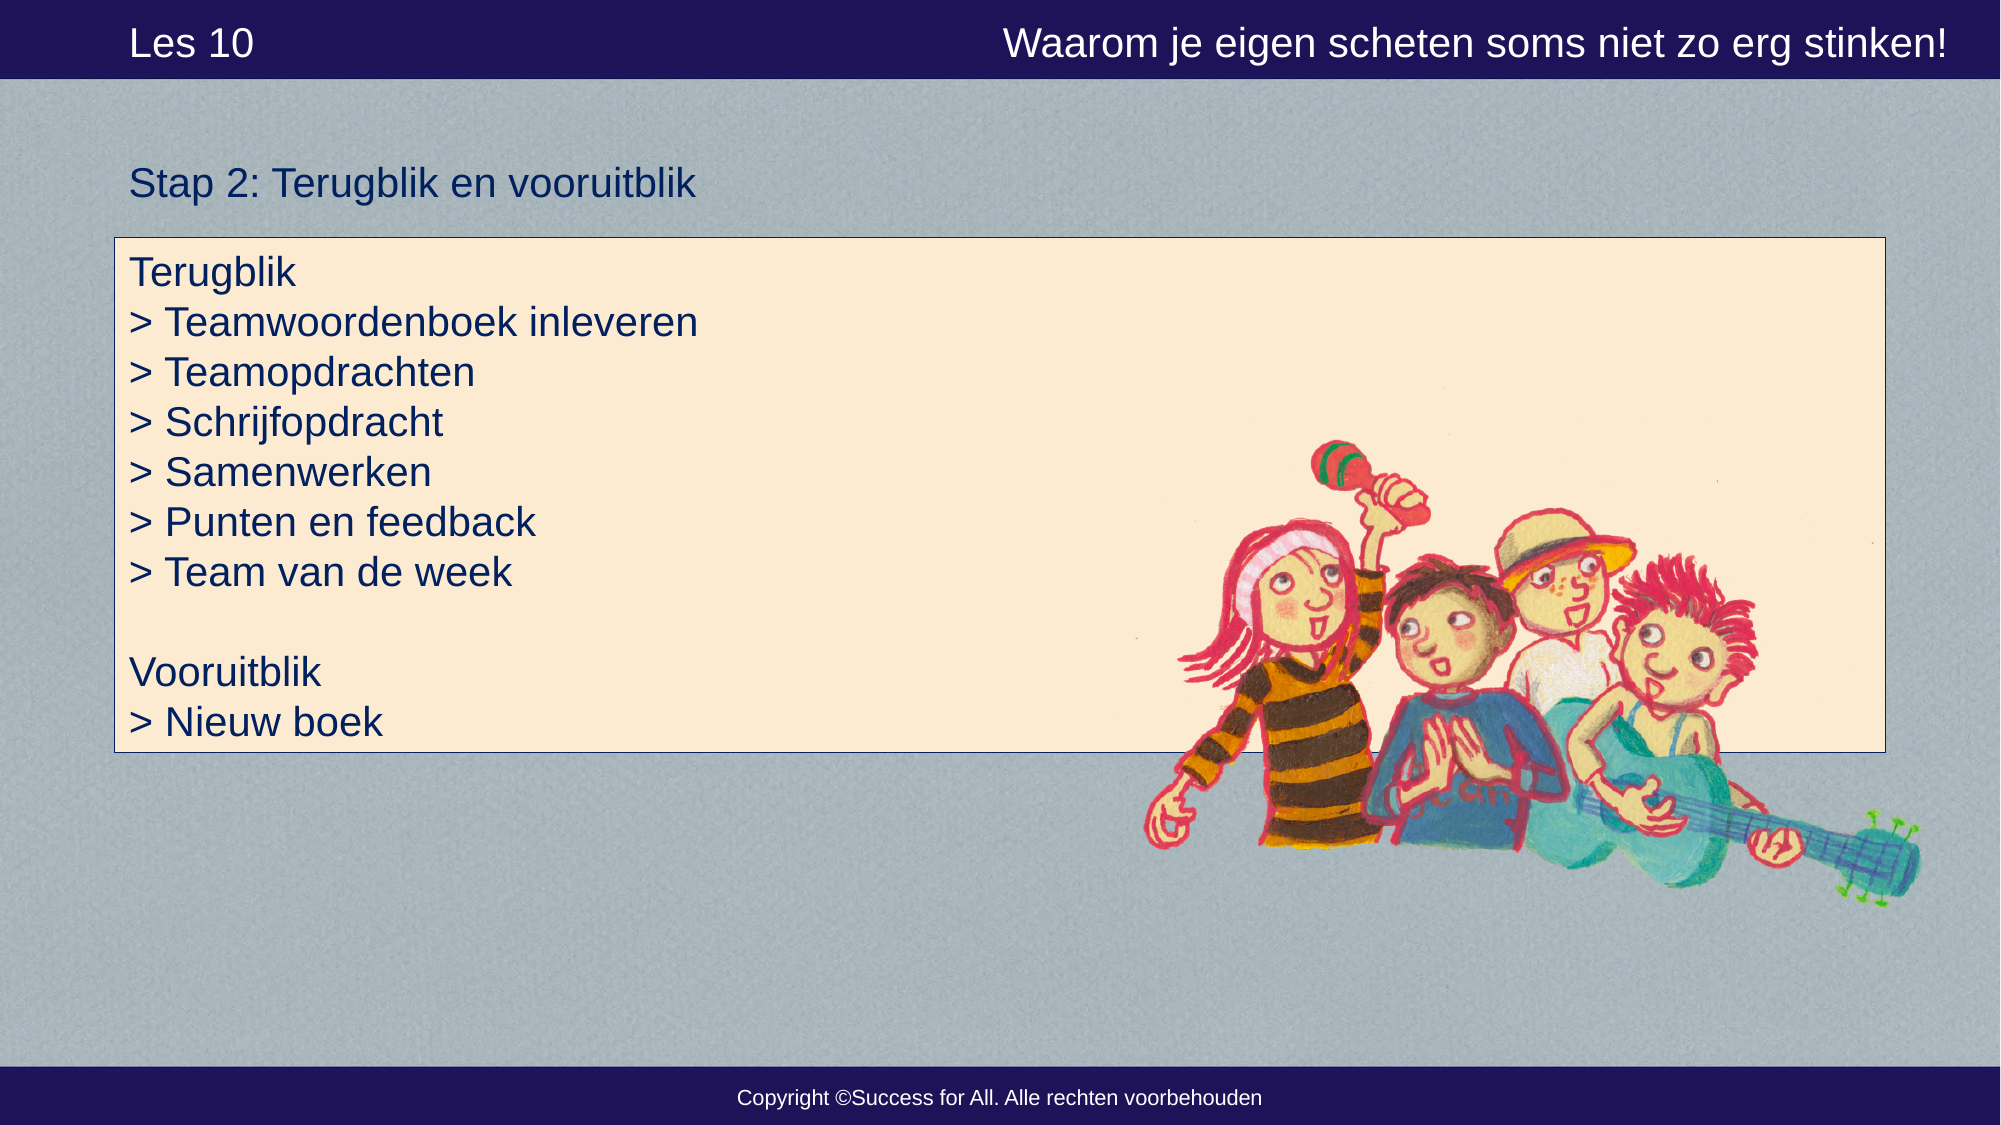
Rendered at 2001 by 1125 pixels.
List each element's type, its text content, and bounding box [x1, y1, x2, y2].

picture [0, 0, 2001, 1125]
text_box Copyright ©Success for All. Alle rechten voorbehouden [0, 1076, 2000, 1125]
text_box Waarom je eigen scheten soms niet zo erg stinken! [786, 8, 1963, 73]
text_box Stap 2: Terugblik en vooruitblik [113, 148, 1635, 214]
text_box Terugblik > Teamwoordenboek inleveren > Teamopdrachten > Schrijfopdracht > Samenwerken > Punten en feedback > Team van de week Vooruitblik > Nieuw boek [114, 237, 1886, 753]
text_box Les 10 [114, 8, 354, 73]
